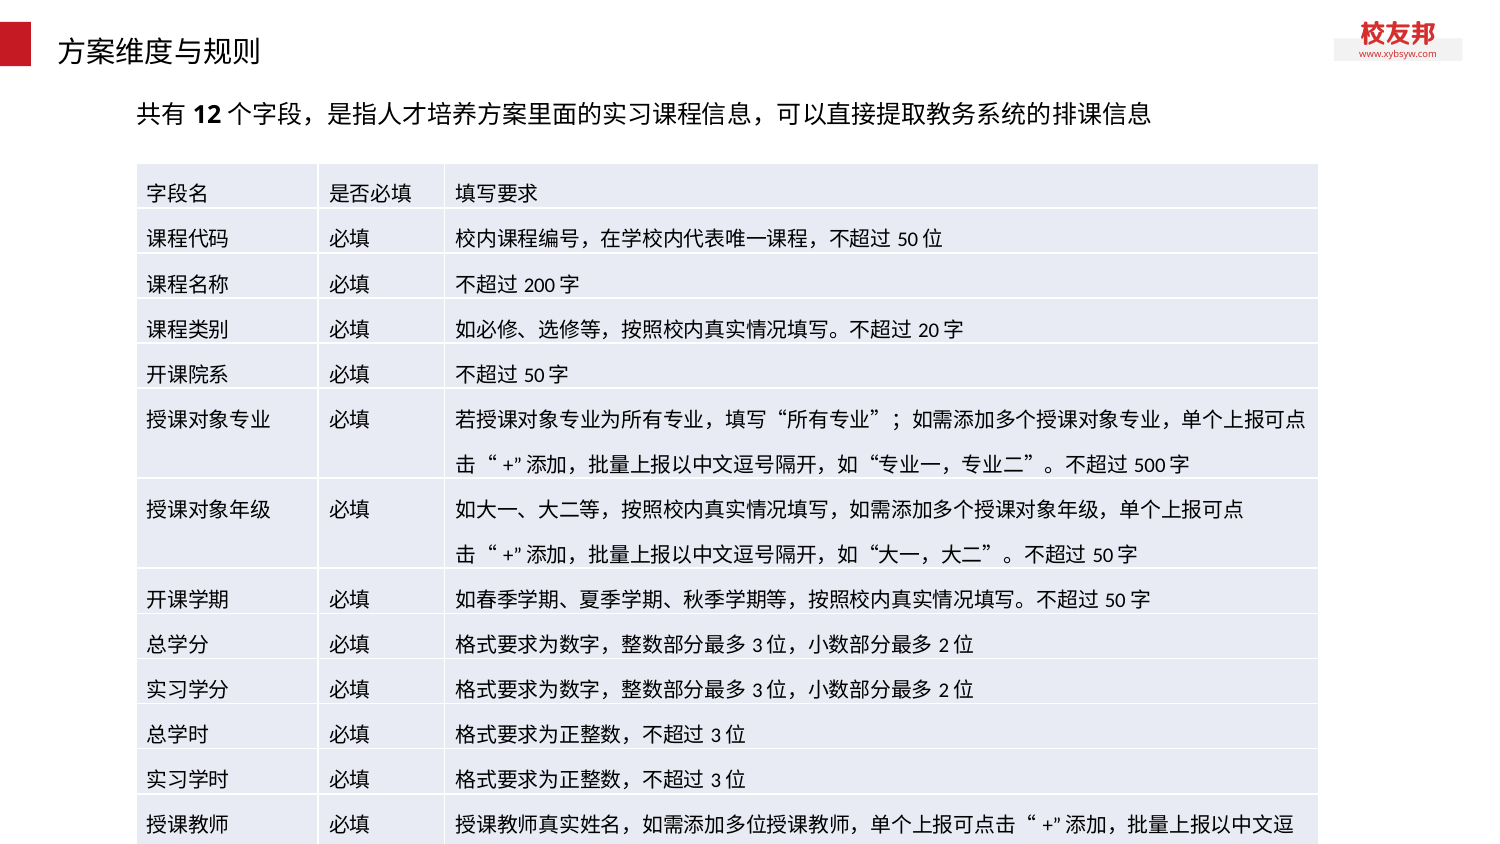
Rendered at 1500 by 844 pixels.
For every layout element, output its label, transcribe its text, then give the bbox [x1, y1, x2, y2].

table_cell 格式要求为正整数，不超过3位 [445, 704, 1318, 748]
table_cell 必填 [319, 389, 444, 477]
table_header 字段名 [137, 164, 317, 207]
table_cell 必填 [319, 254, 444, 297]
table_cell 课程名称 [137, 254, 317, 297]
table_cell 格式要求为正整数，不超过3位 [445, 749, 1318, 793]
table_cell 若授课对象专业为所有专业，填写“所有专业”；如需添加多个授课对象专业，单个上报可点击“+”添加，批量上报以中文逗号隔开，如“专业一，专业二”。不超过500字 [445, 389, 1318, 477]
table_cell 必填 [319, 299, 444, 342]
table_cell 授课教师 [137, 795, 317, 844]
table_cell 必填 [319, 569, 444, 613]
table_cell 如必修、选修等，按照校内真实情况填写。不超过20字 [445, 299, 1318, 342]
table_cell 必填 [319, 344, 444, 387]
table_cell 开课学期 [137, 569, 317, 613]
table_cell 如大一、大二等，按照校内真实情况填写，如需添加多个授课对象年级，单个上报可点击“+”添加，批量上报以中文逗号隔开，如“大一，大二”。不超过50字 [445, 479, 1318, 567]
table_cell 授课教师真实姓名，如需添加多位授课教师，单个上报可点击“+”添加，批量上报以中文逗号隔开，如“姓名1，姓名2”。不超过200字 [445, 795, 1318, 844]
table_cell 必填 [319, 795, 444, 844]
table_cell 授课对象年级 [137, 479, 317, 567]
table_cell 不超过200字 [445, 254, 1318, 297]
table_cell 不超过50字 [445, 344, 1318, 387]
table_cell 格式要求为数字，整数部分最多3位，小数部分最多2位 [445, 614, 1318, 658]
table_cell 必填 [319, 659, 444, 703]
table_cell 课程代码 [137, 209, 317, 252]
table_cell 总学分 [137, 614, 317, 658]
table_cell 总学时 [137, 704, 317, 748]
table_cell 开课院系 [137, 344, 317, 387]
title 方案维度与规则 [42, 11, 939, 77]
table_cell 课程类别 [137, 299, 317, 342]
table_cell 必填 [319, 614, 444, 658]
table_cell 格式要求为数字，整数部分最多3位，小数部分最多2位 [445, 659, 1318, 703]
table_cell 必填 [319, 479, 444, 567]
table_cell 实习学时 [137, 749, 317, 793]
text_box 共有12个字段，是指人才培养方案里面的实习课程信息，可以直接提取教务系统的排课信息 [122, 76, 1378, 137]
table_cell 校内课程编号，在学校内代表唯一课程，不超过50位 [445, 209, 1318, 252]
table_cell 必填 [319, 209, 444, 252]
table_cell 必填 [319, 704, 444, 748]
table_cell 必填 [319, 749, 444, 793]
table_cell 实习学分 [137, 659, 317, 703]
table_header 填写要求 [445, 164, 1318, 207]
table_cell 授课对象专业 [137, 389, 317, 477]
picture [1361, 21, 1435, 45]
table_cell 如春季学期、夏季学期、秋季学期等，按照校内真实情况填写。不超过50字 [445, 569, 1318, 613]
table_header 是否必填 [319, 164, 444, 207]
